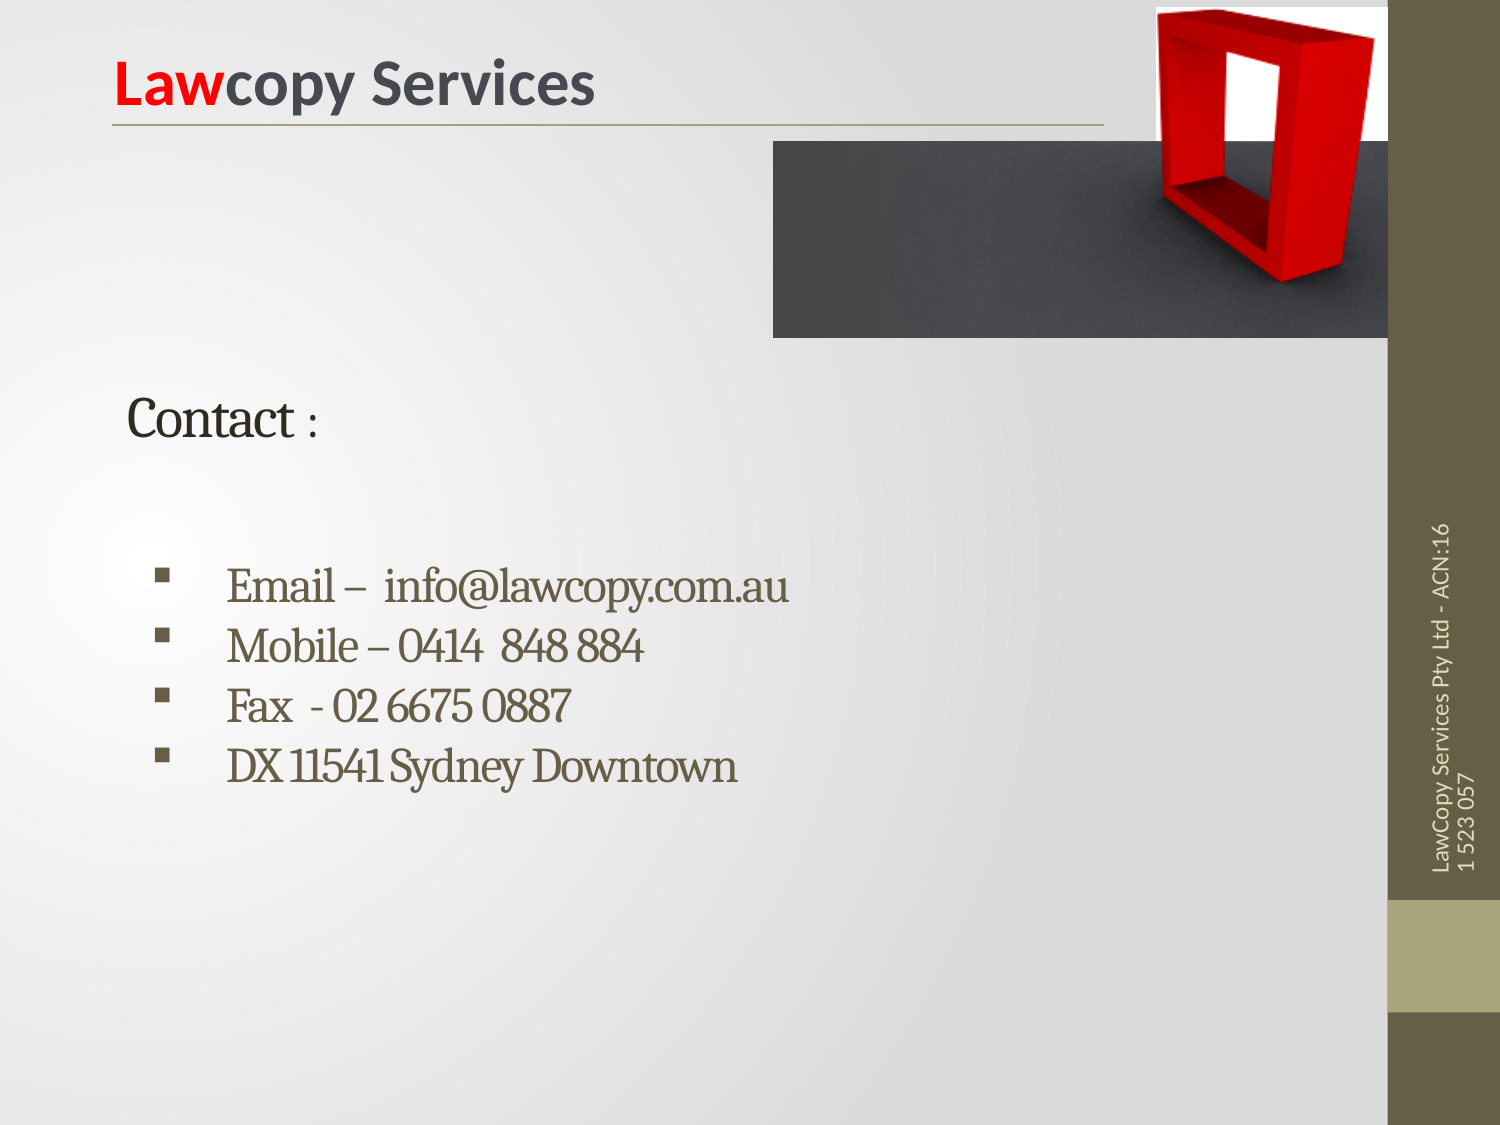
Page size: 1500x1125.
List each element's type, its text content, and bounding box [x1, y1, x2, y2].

picture [773, 6, 1389, 339]
text_box Email – info@lawcopy.com.au Mobile – 0414 848 884 Fax - 02 6675 0887 DX 11541 Sydney Downtown [135, 468, 1338, 870]
title Contact : [112, 351, 1341, 457]
footer LawCopy Services Pty Ltd - ACN:161 523 057 [1408, 500, 1469, 889]
text_box Lawcopy Services [100, 31, 796, 126]
